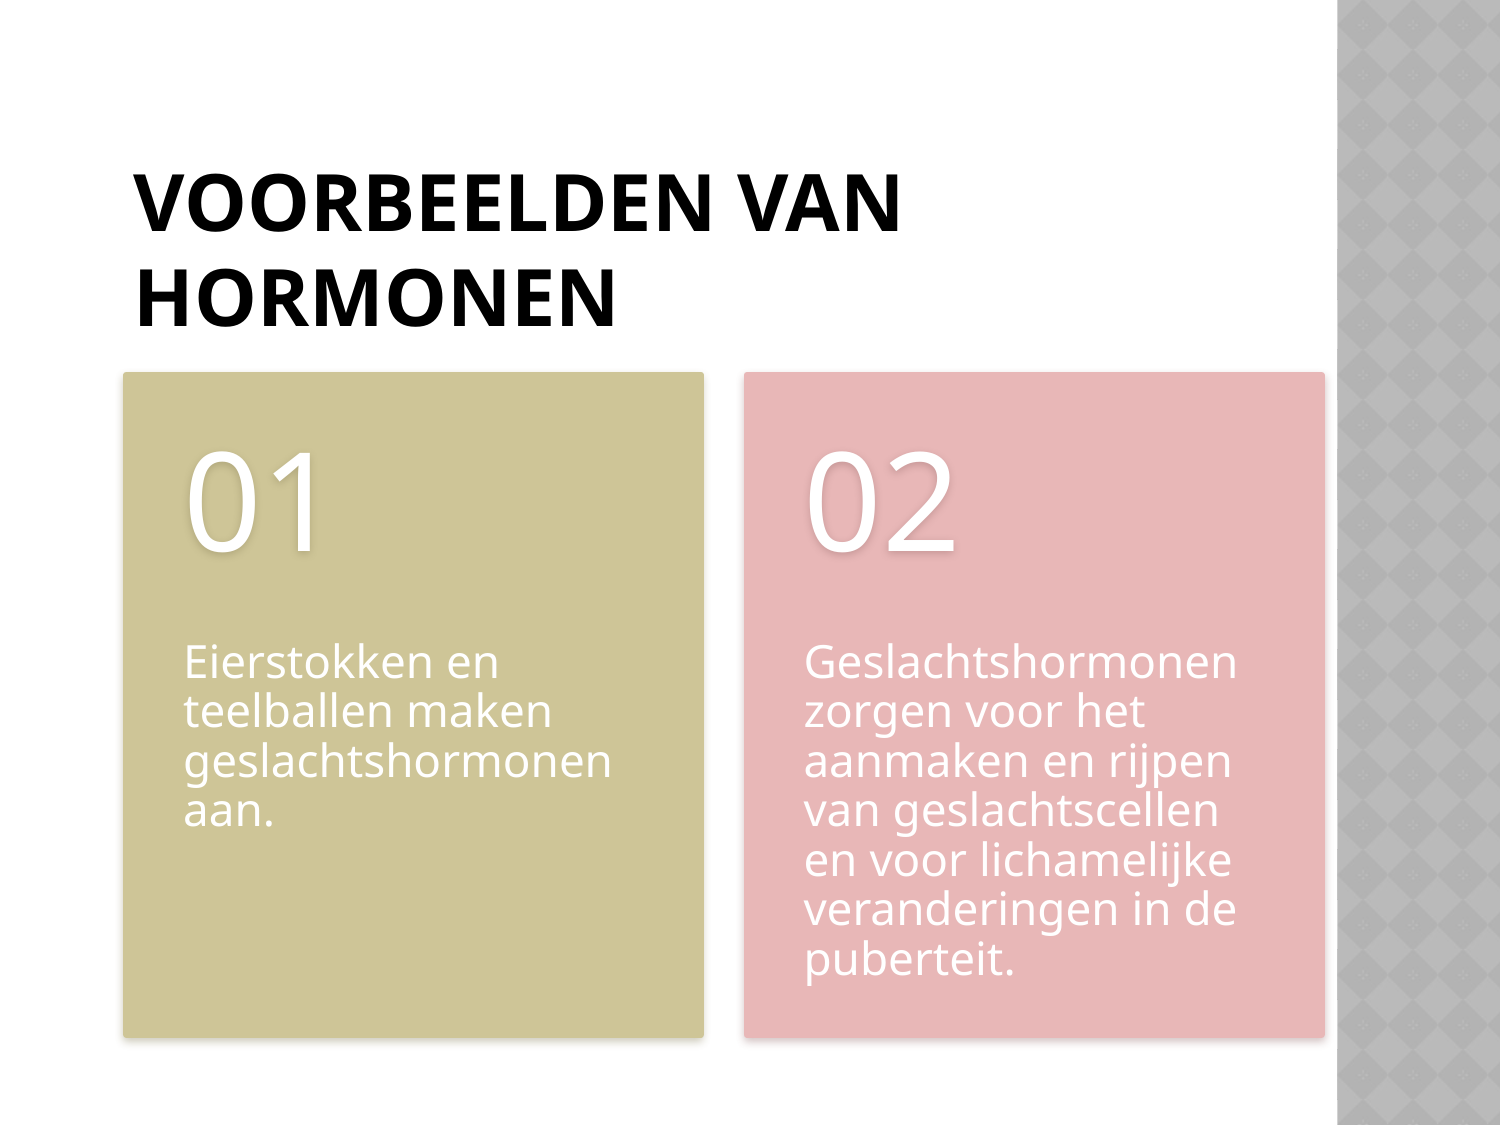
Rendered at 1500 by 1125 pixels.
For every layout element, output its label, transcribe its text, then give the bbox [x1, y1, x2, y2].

title Voorbeelden van hormonen [126, 96, 1322, 342]
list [125, 374, 1323, 1036]
